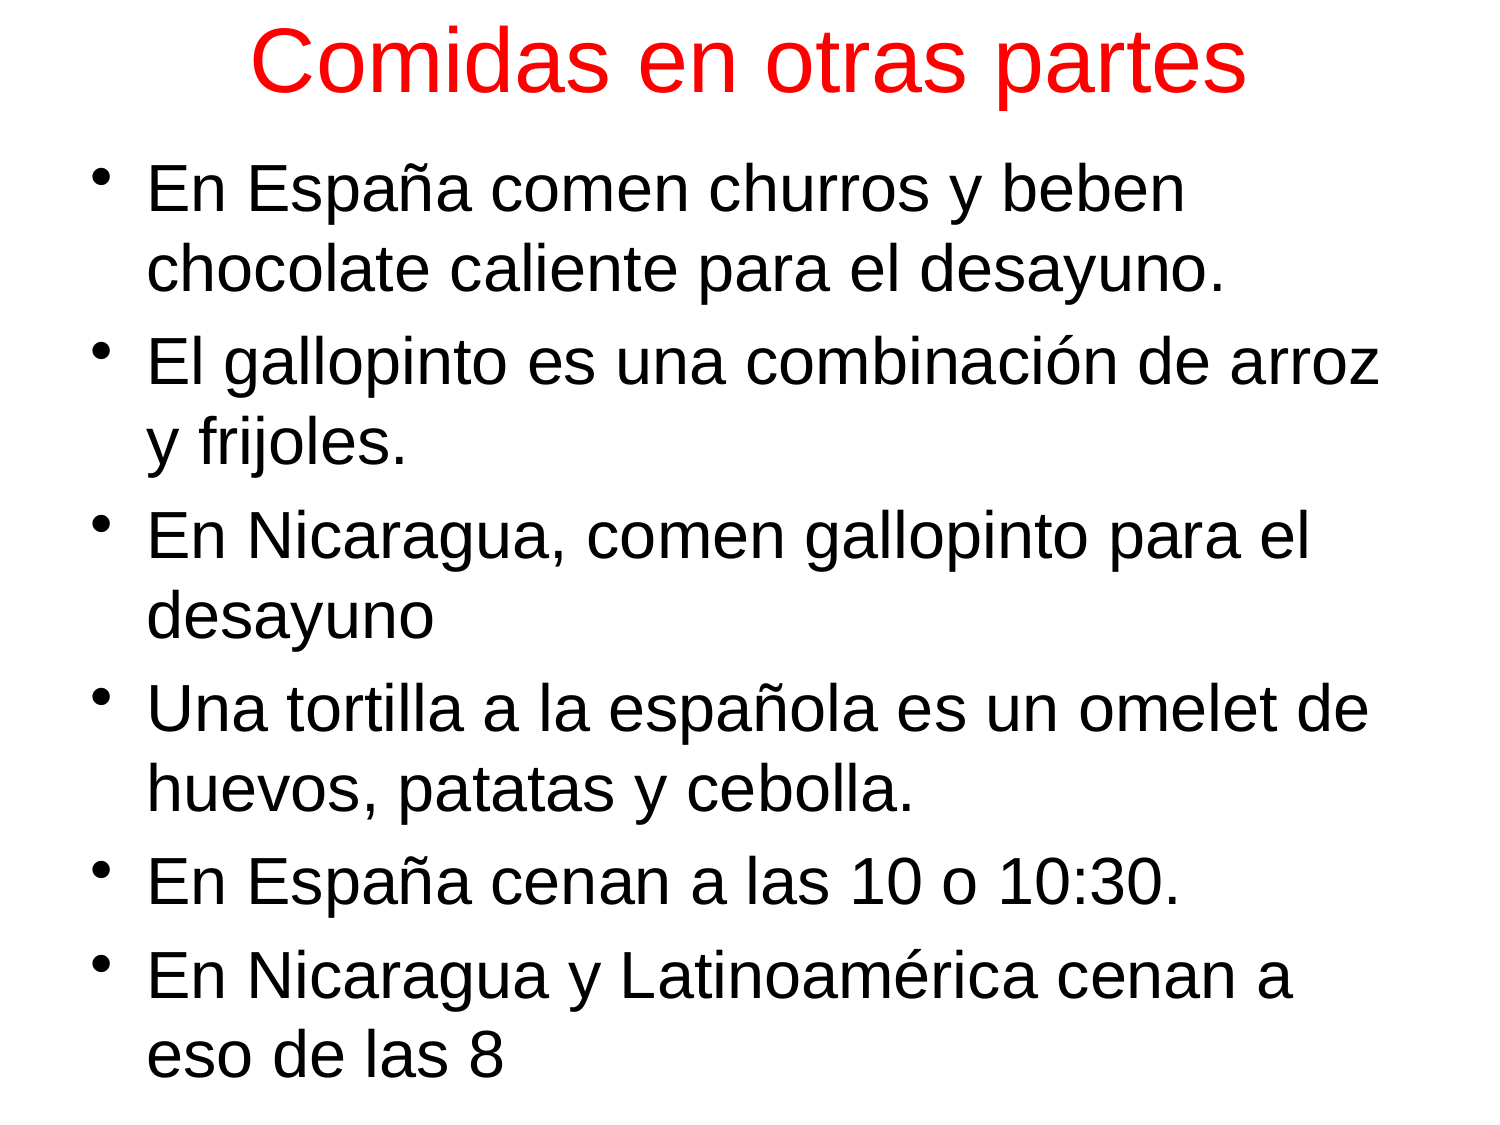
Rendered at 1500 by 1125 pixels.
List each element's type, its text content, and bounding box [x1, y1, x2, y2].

title Comidas en otras partes [75, 0, 1425, 137]
list En España comen churros y beben chocolate caliente para el desayuno. El gallopinto es una combinación de arroz y frijoles. En Nicaragua, comen gallopinto para el desayuno Una tortilla a la española es un omelet de huevos, patatas y cebolla. En España cenan a las 10 o 10:30. En Nicaragua y Latinoamérica cenan a eso de las 8 [75, 137, 1425, 880]
